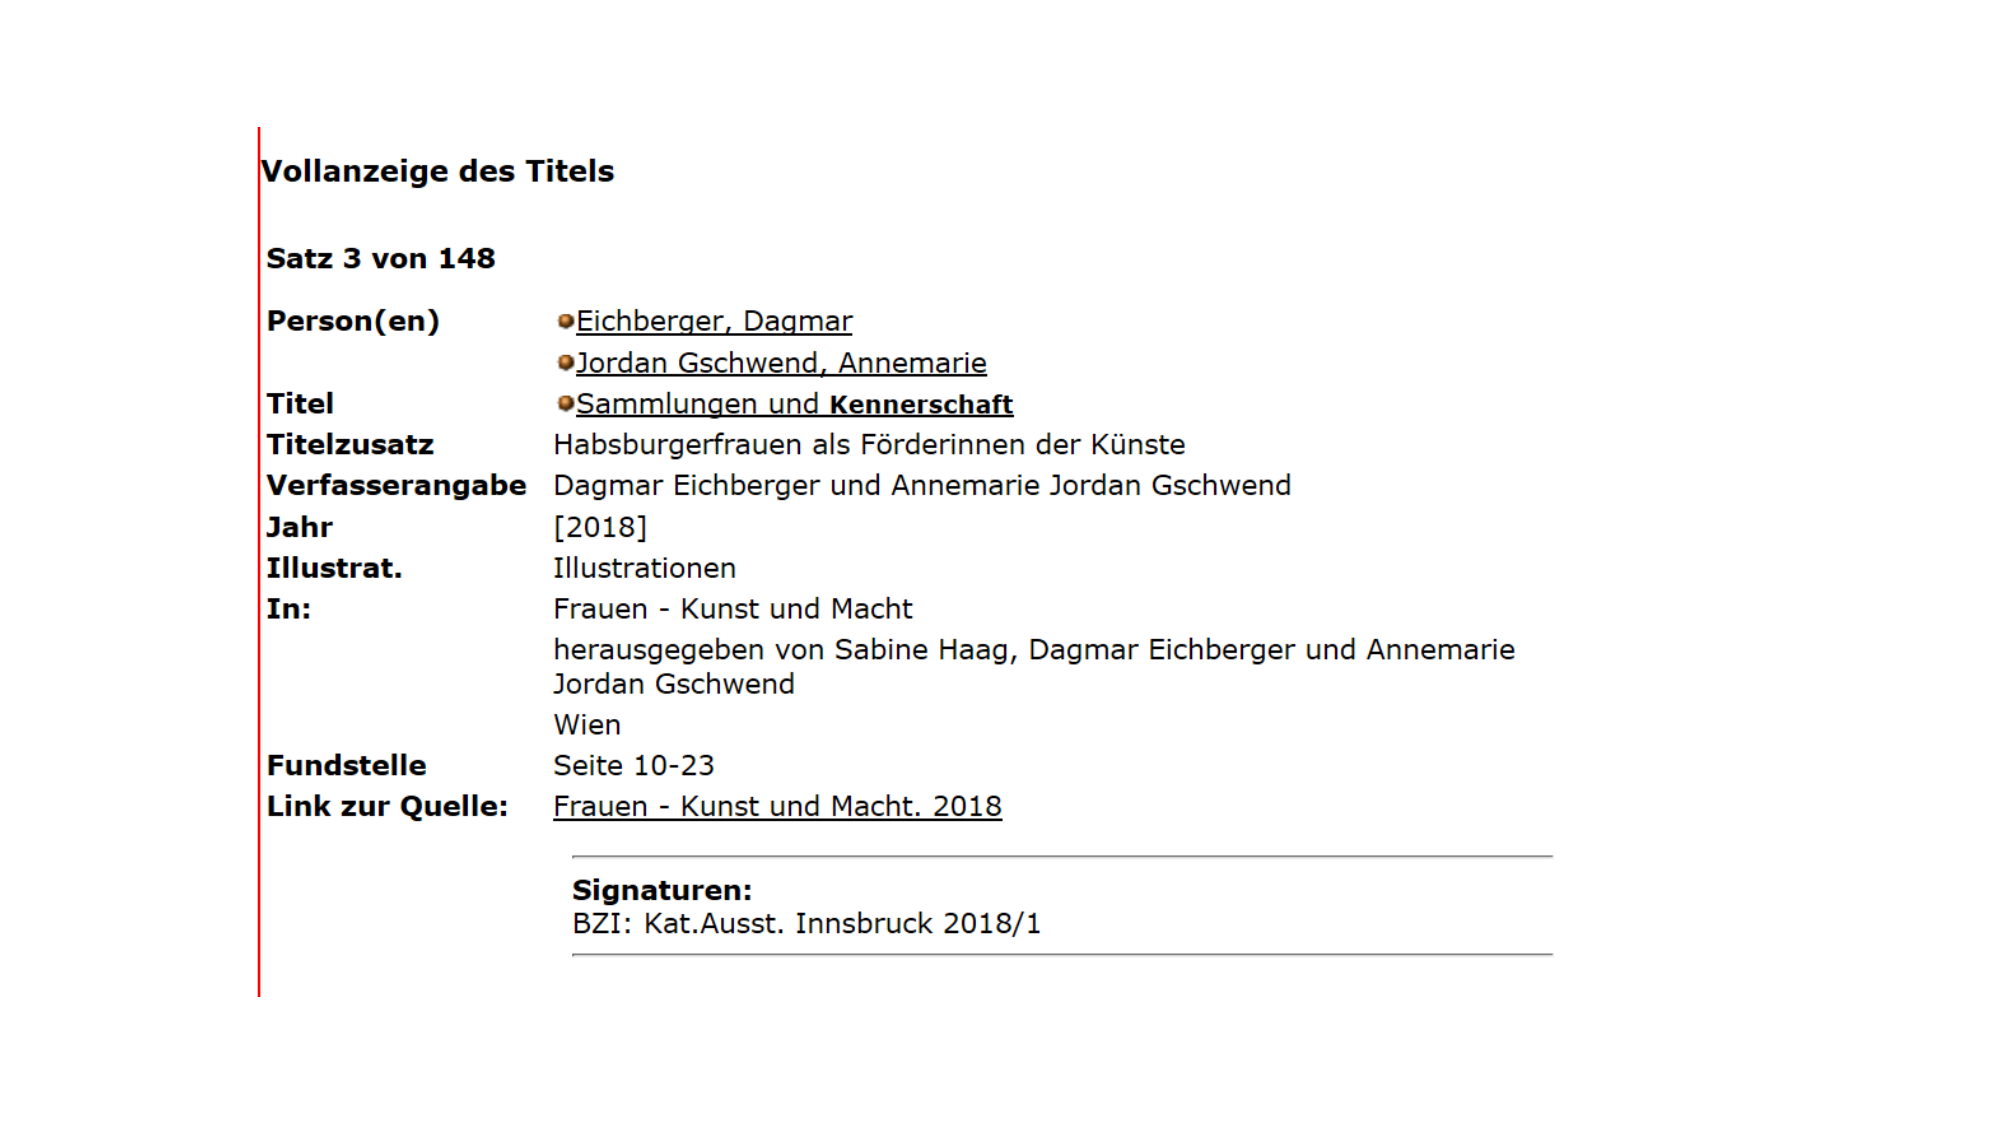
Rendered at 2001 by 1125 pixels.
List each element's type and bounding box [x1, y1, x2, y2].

picture [249, 127, 1750, 997]
